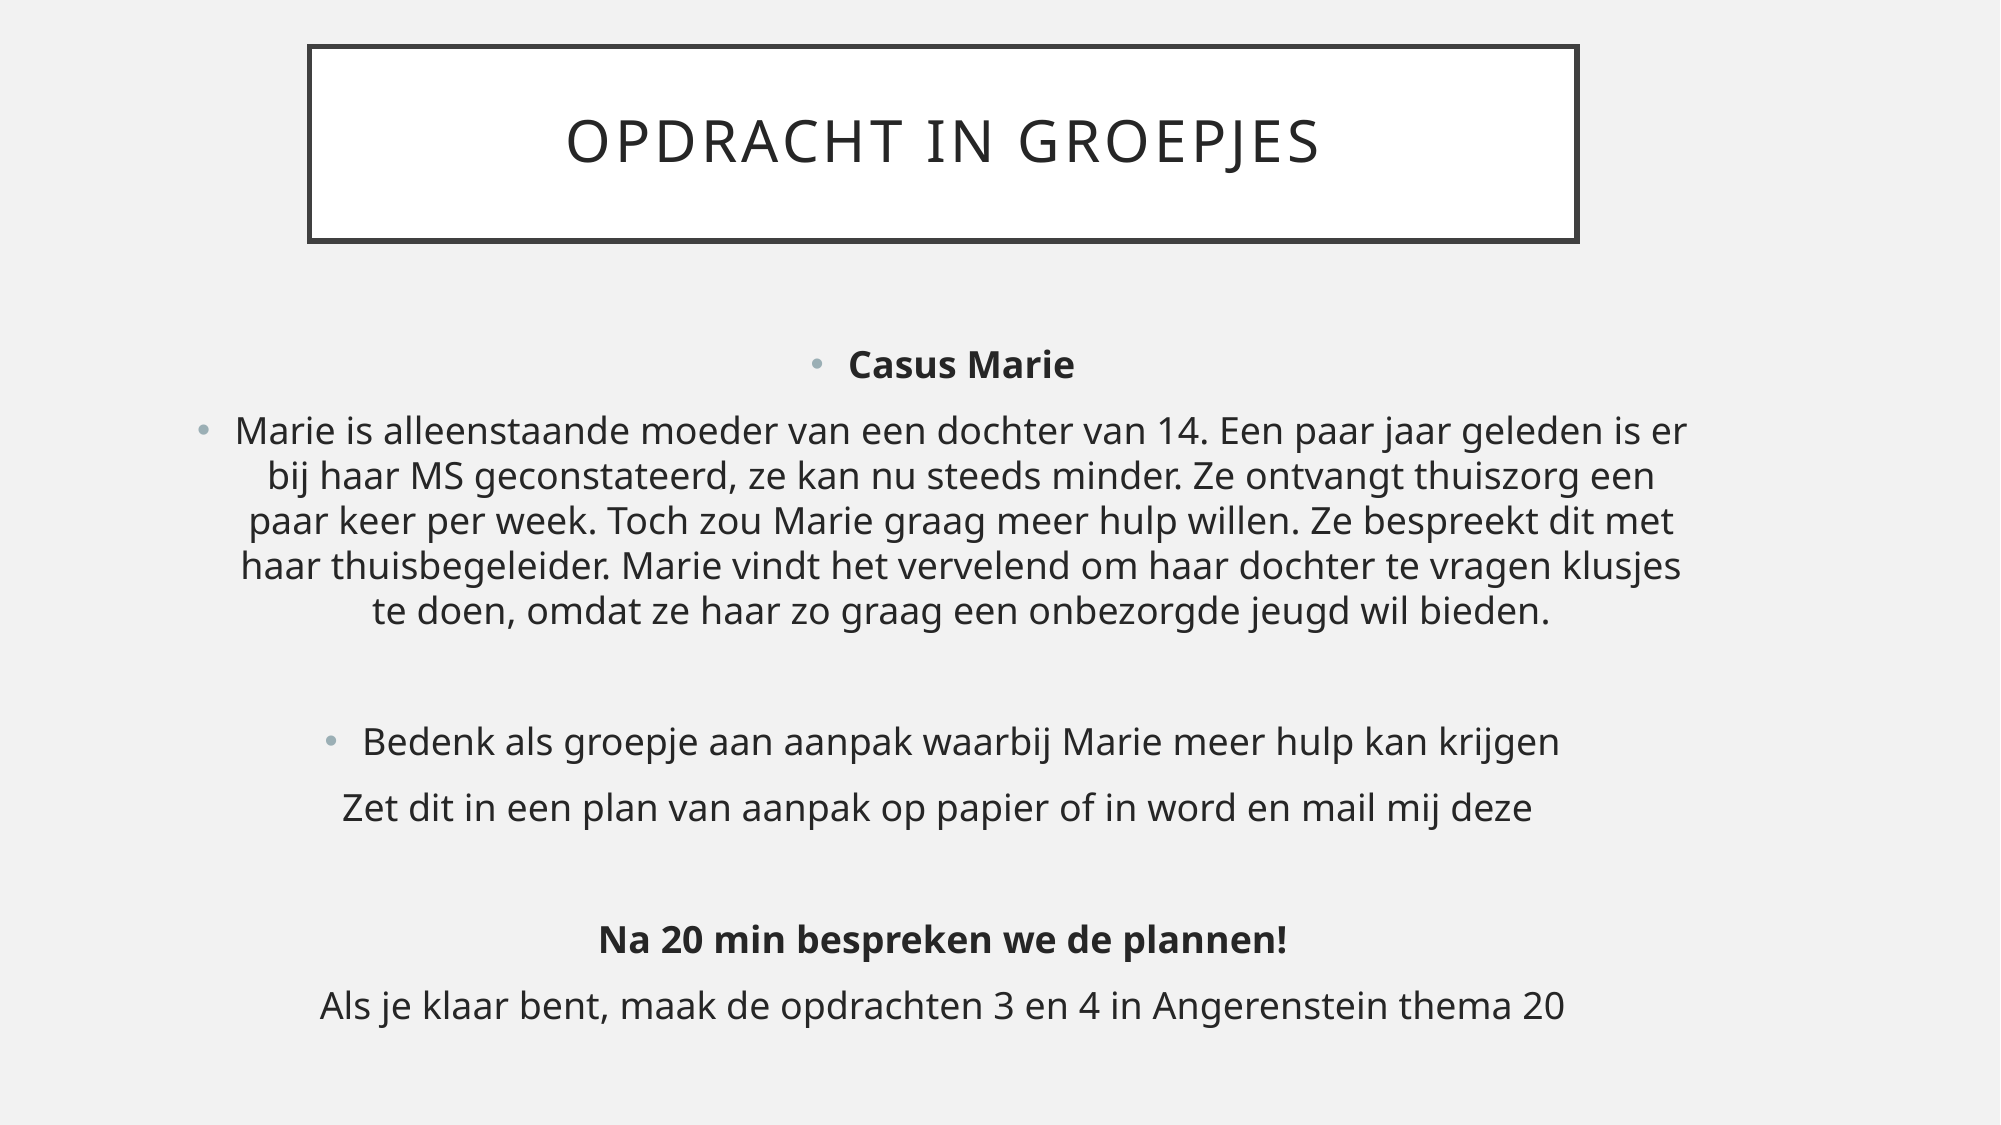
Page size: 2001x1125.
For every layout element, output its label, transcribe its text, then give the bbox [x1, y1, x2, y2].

title Opdracht in groepjes [307, 44, 1580, 244]
list Casus Marie Marie is alleenstaande moeder van een dochter van 14. Een paar jaar geleden is er bij haar MS geconstateerd, ze kan nu steeds minder. Ze ontvangt thuiszorg een paar keer per week. Toch zou Marie graag meer hulp willen. Ze bespreekt dit met haar thuisbegeleider. Marie vindt het vervelend om haar dochter te vragen klusjes te doen, omdat ze haar zo graag een onbezorgde jeugd wil bieden. Bedenk als groepje aan aanpak waarbij Marie meer hulp kan krijgen Zet dit in een plan van aanpak op papier of in word en mail mij deze Na 20 min bespreken we de plannen! Als je klaar bent, maak de opdrachten 3 en 4 in Angerenstein thema 20 [181, 333, 1705, 1079]
